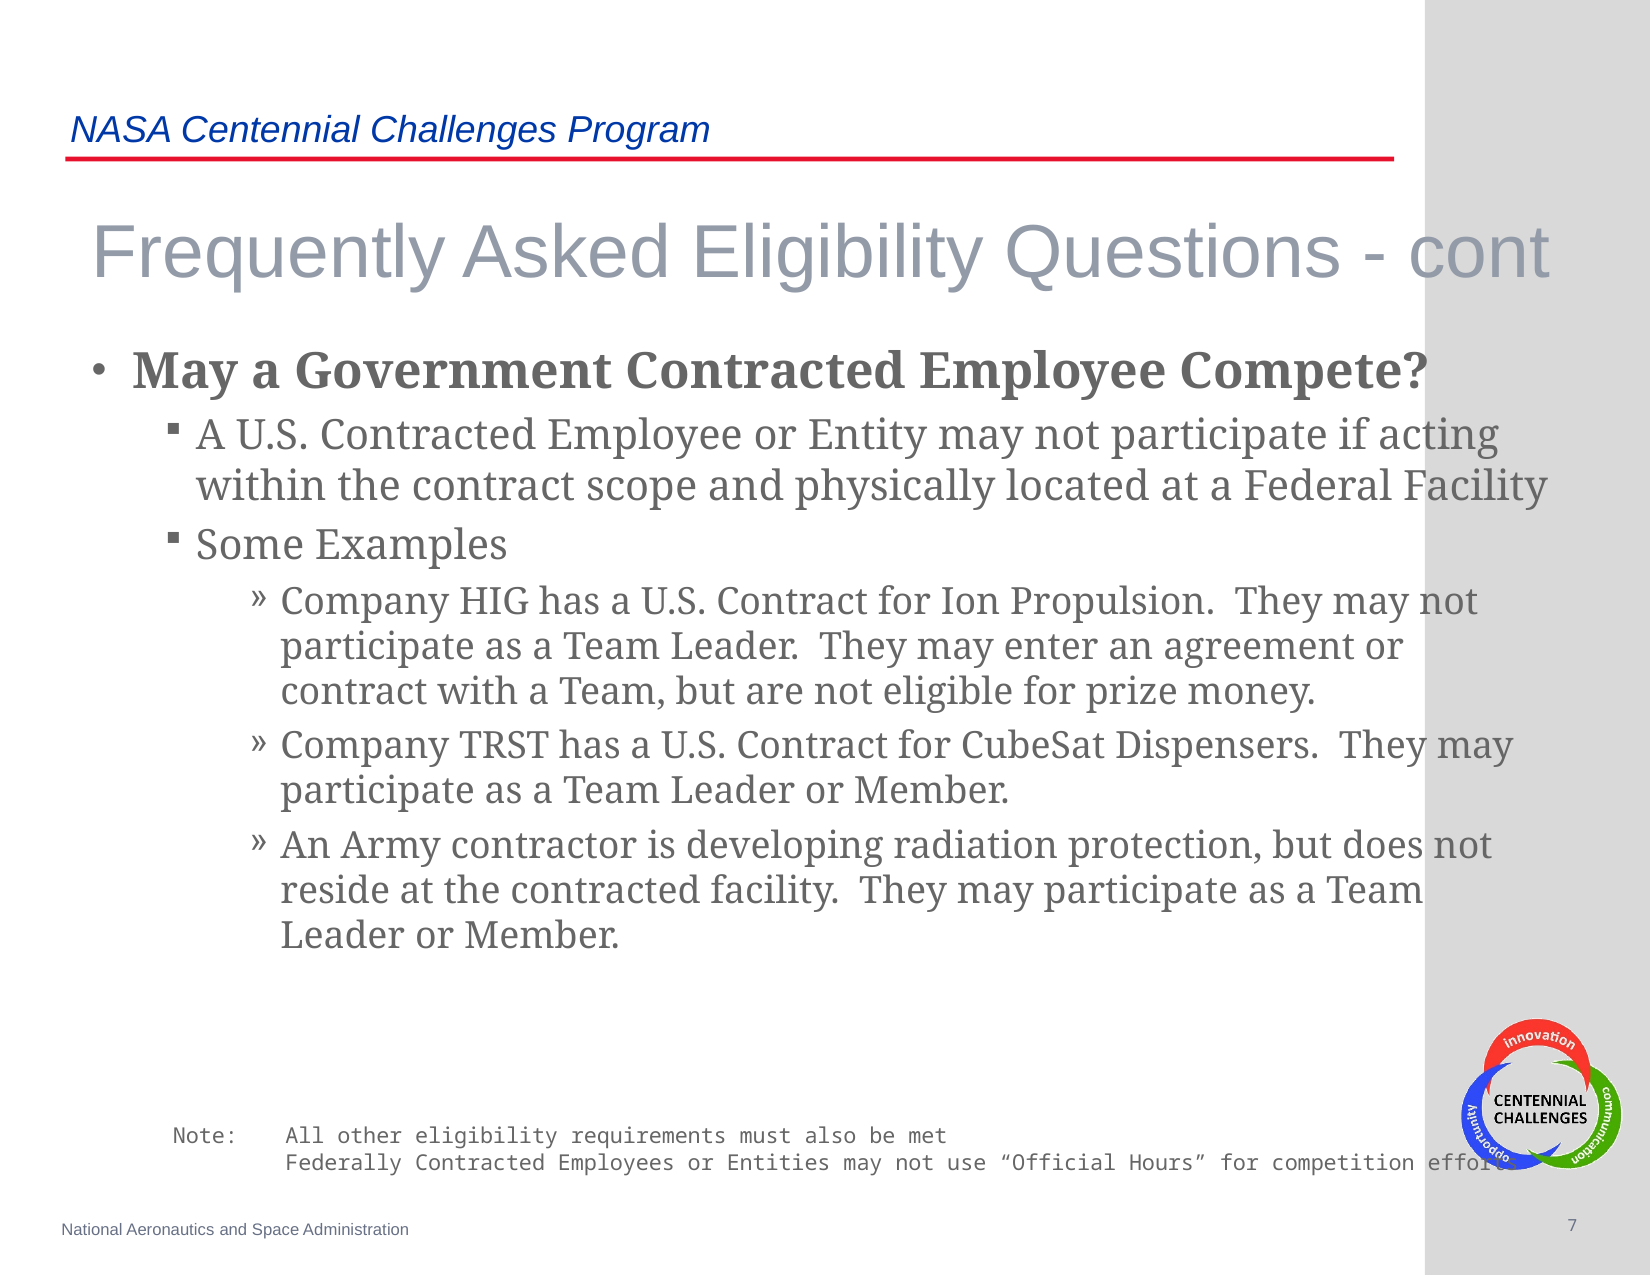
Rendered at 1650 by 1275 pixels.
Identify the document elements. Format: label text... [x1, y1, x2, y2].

text_box Note: All other eligibility requirements must also be met Federally Contracted Employees or Entities may not use “Official Hours” for competition efforts [158, 1114, 1536, 1182]
picture [1444, 1006, 1638, 1187]
slide_number 7 [1439, 1182, 1595, 1247]
list May a Government Contracted Employee Compete? A U.S. Contracted Employee or Entity may not participate if acting within the contract scope and physically located at a Federal Facility Some Examples Company HIG has a U.S. Contract for Ion Propulsion. They may not participate as a Team Leader. They may enter an agreement or contract with a Team, but are not eligible for prize money. Company TRST has a U.S. Contract for CubeSat Dispensers. They may participate as a Team Leader or Member. An Army contractor is developing radiation protection, but does not reside at the contracted facility. They may participate as a Team Leader or Member. [74, 330, 1576, 1104]
title Frequently Asked Eligibility Questions - cont [74, 172, 1576, 324]
